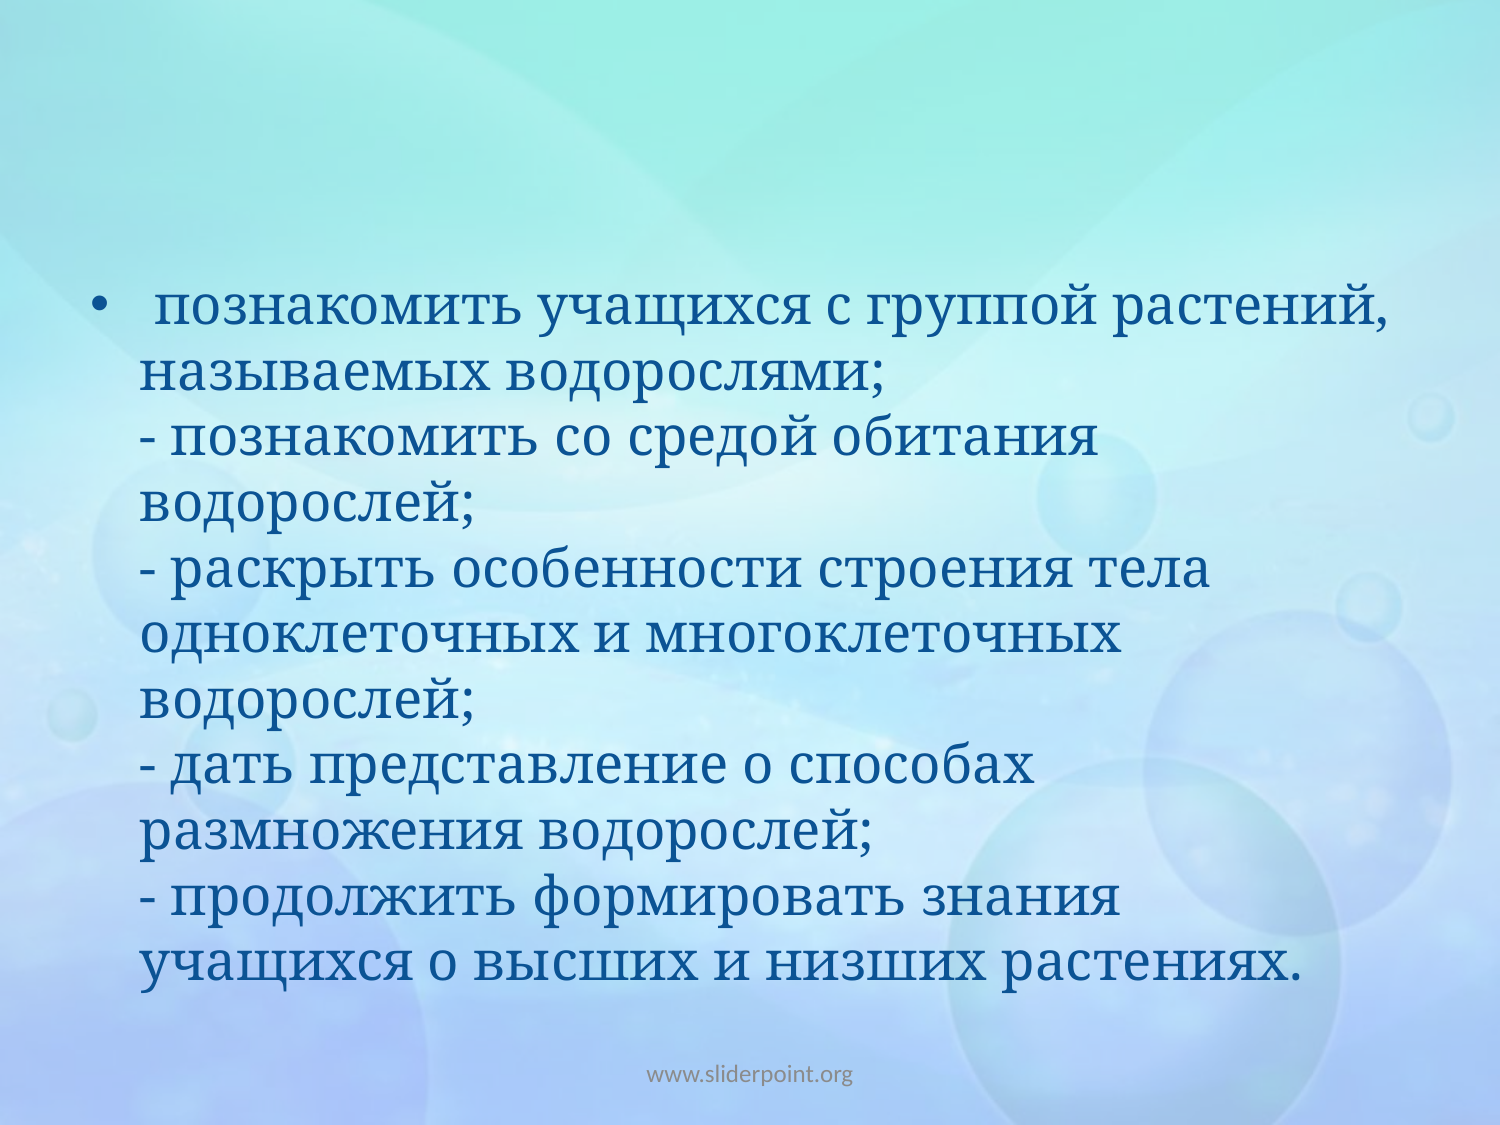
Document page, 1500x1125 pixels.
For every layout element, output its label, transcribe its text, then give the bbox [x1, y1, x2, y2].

list познакомить учащихся с группой растений, называемых водорослями; - познакомить со средой обитания водорослей; - раскрыть особенности строения тела одноклеточных и многоклеточных водорослей; - дать представление о способах размножения водорослей; - продолжить формировать знания учащихся о высших и низших растениях. [75, 262, 1425, 1005]
footer www.sliderpoint.org [512, 1042, 988, 1103]
